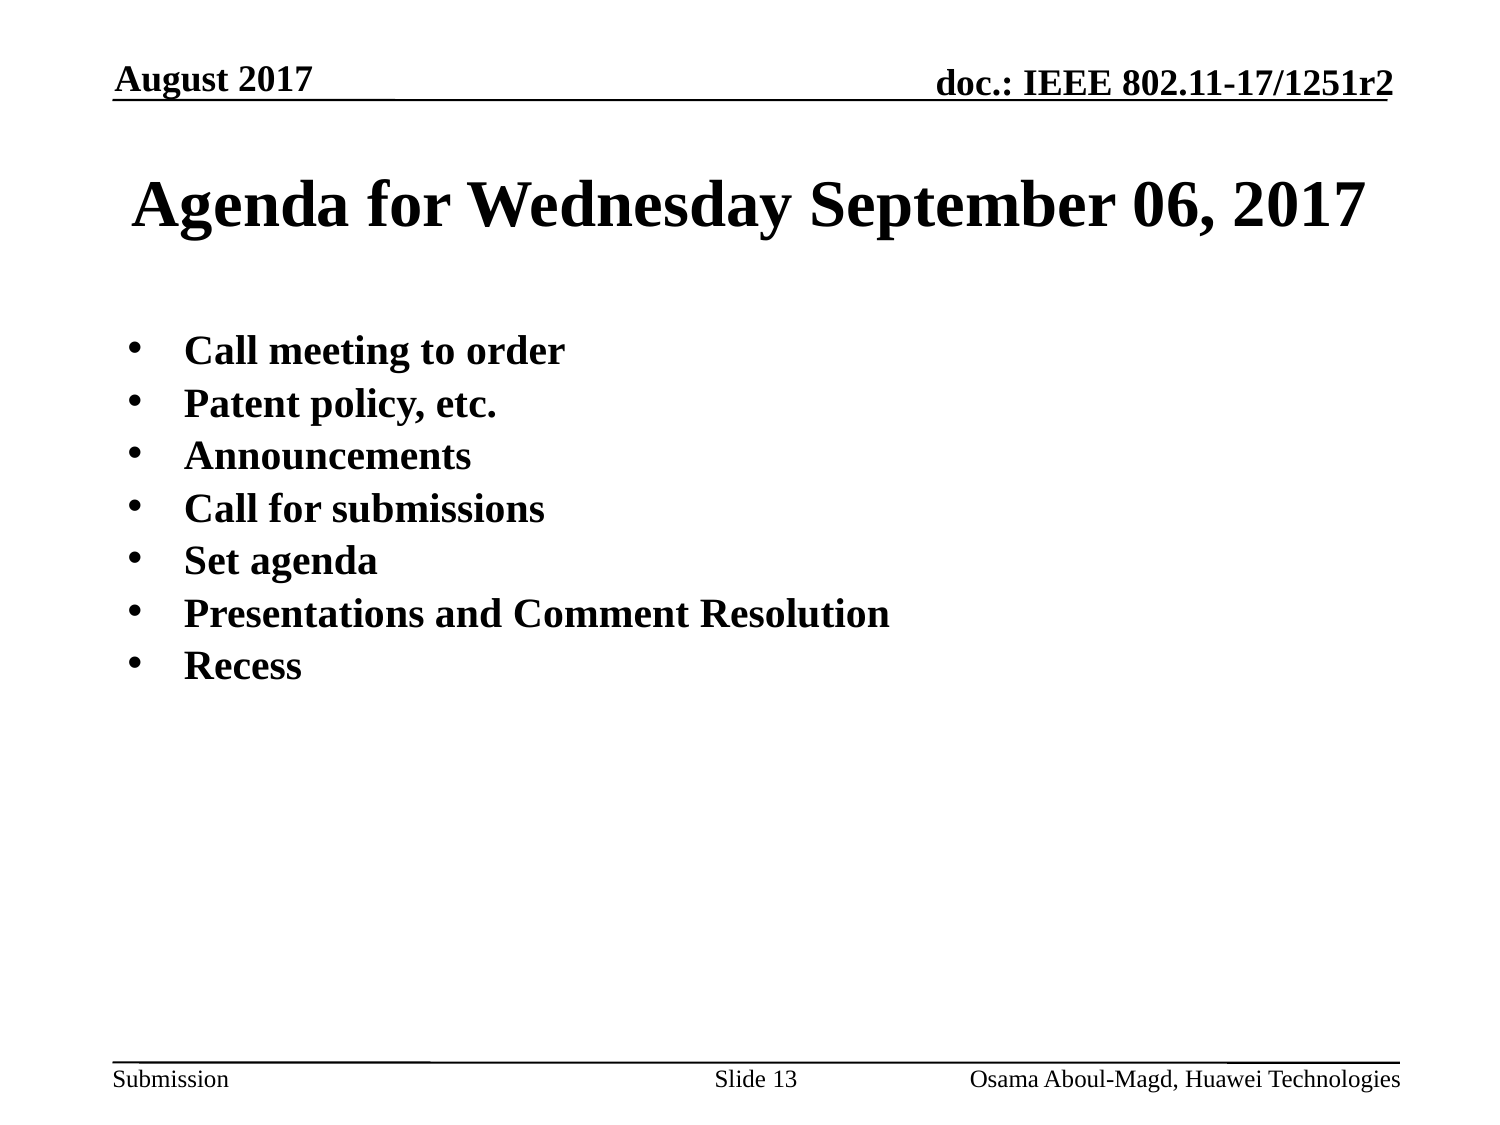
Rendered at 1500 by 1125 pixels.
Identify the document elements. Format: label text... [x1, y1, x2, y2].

slide_number Slide 13 [712, 1061, 800, 1123]
title Agenda for Wednesday September 06, 2017 [62, 112, 1438, 288]
list Call meeting to order Patent policy, etc. Announcements Call for submissions Set agenda Presentations and Comment Resolution Recess [112, 324, 1388, 1000]
footer Osama Aboul-Magd, Huawei Technologies [878, 1061, 1402, 1093]
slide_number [114, 54, 423, 100]
